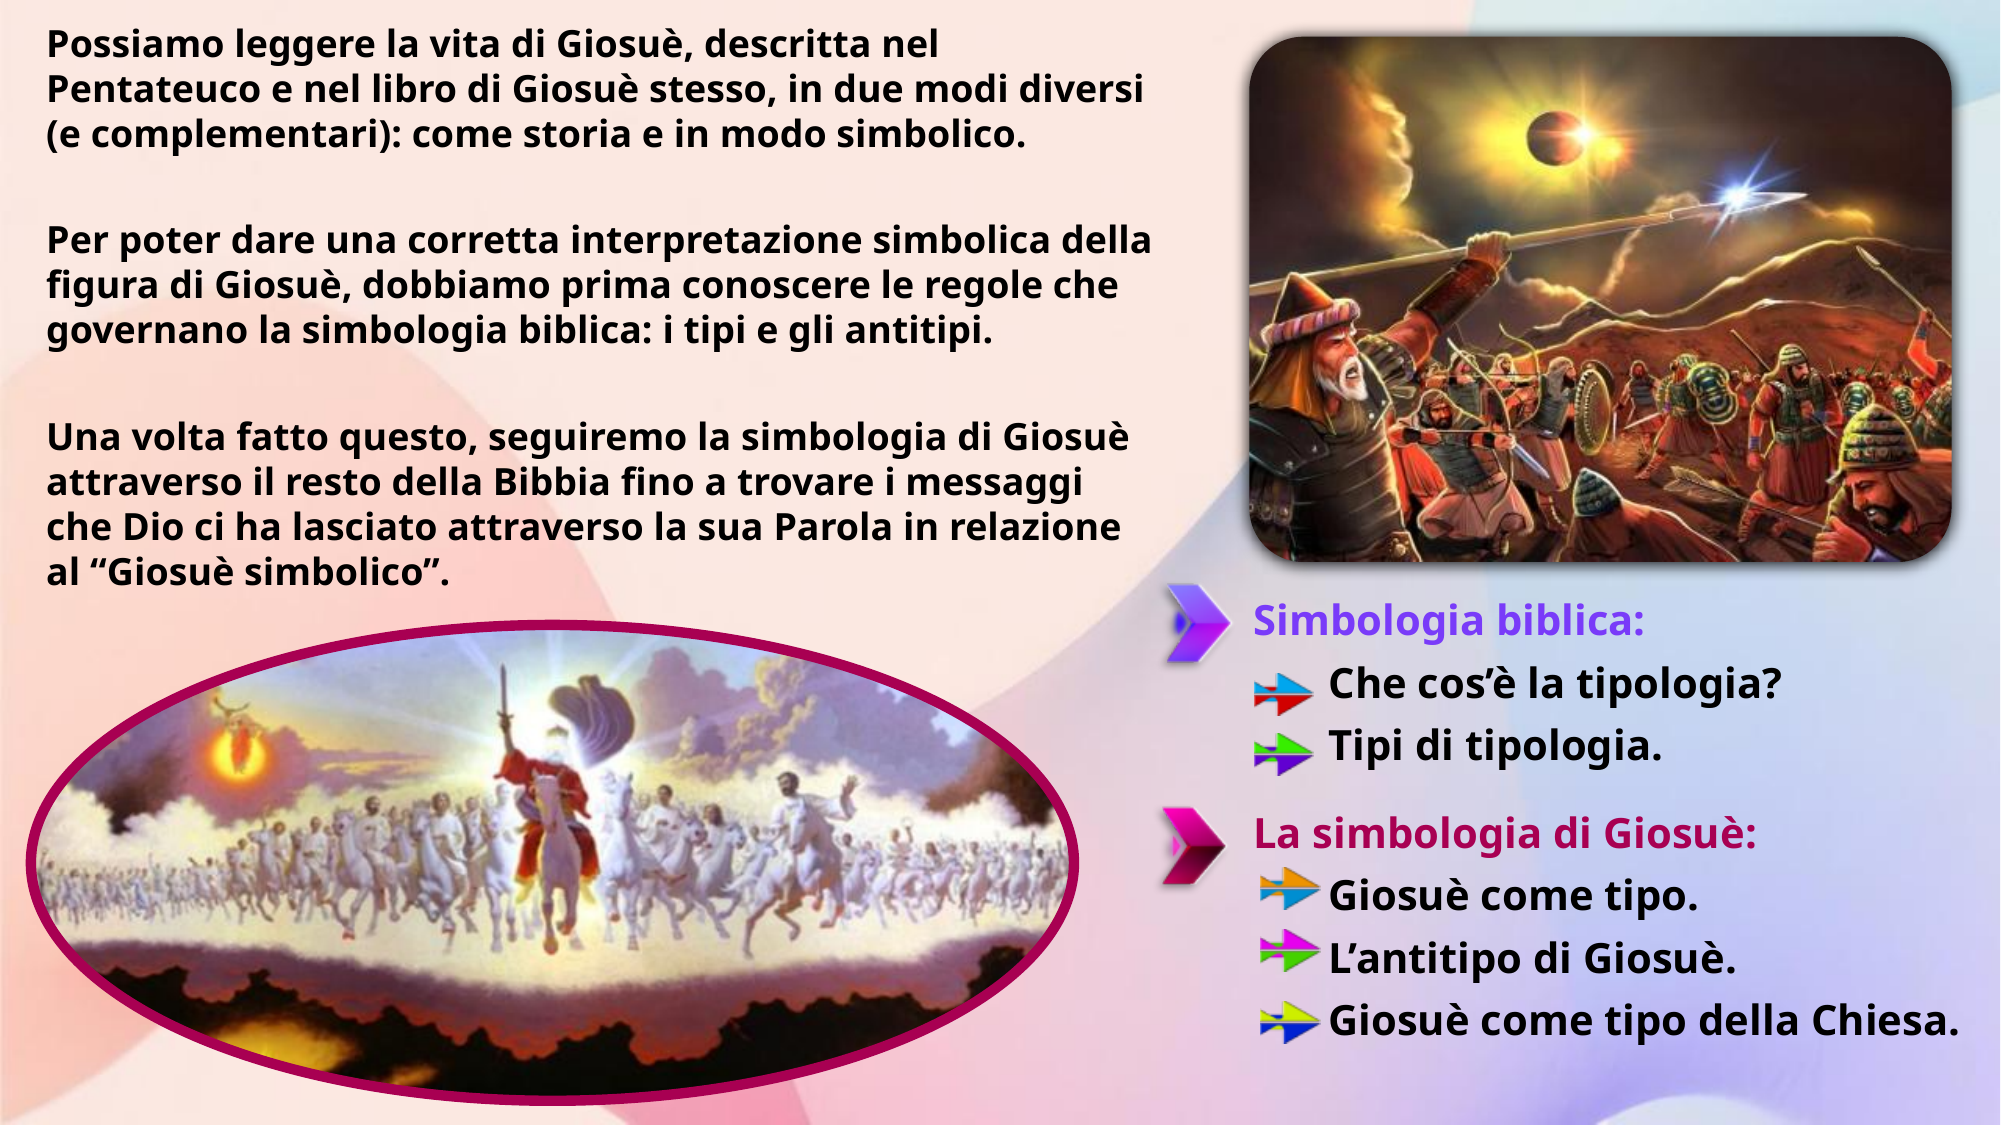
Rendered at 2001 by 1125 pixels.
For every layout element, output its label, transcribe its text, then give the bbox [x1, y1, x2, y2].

text_box Per poter dare una corretta interpretazione simbolica della figura di Giosuè, dobbiamo prima conoscere le regole che governano la simbologia biblica: i tipi e gli antitipi. [31, 209, 1175, 359]
text_box Una volta fatto questo, seguiremo la simbologia di Giosuè attraverso il resto della Bibbia fino a trovare i messaggi che Dio ci ha lasciato attraverso la sua Parola in relazione al “Giosuè simbolico”. [31, 406, 1175, 601]
text_box Simbologia biblica: Che cos’è la tipologia? Tipi di tipologia. La simbologia di Giosuè: Giosuè come tipo. L’antitipo di Giosuè. Giosuè come tipo della Chiesa. [1238, 586, 2000, 1052]
picture [0, 0, 2001, 1125]
text_box Possiamo leggere la vita di Giosuè, descritta nel Pentateuco e nel libro di Giosuè stesso, in due modi diversi (e complementari): come storia e in modo simbolico. [31, 12, 1175, 162]
